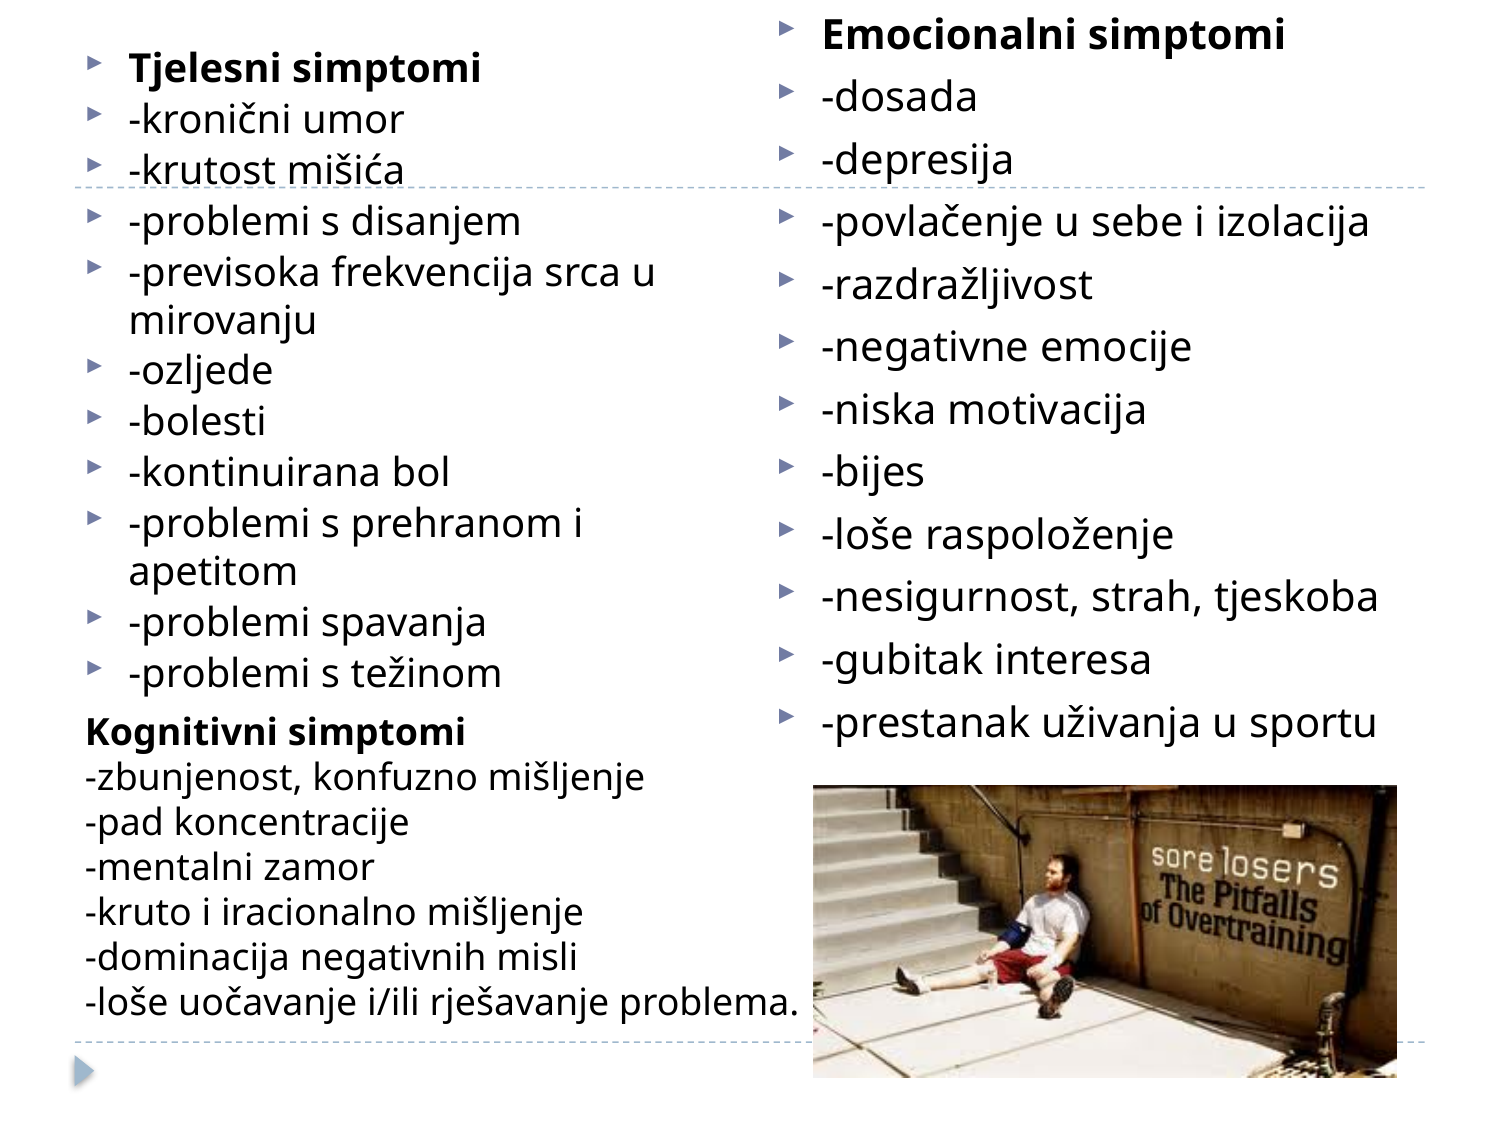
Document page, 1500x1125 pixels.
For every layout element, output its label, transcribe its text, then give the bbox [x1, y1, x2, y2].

text_box Kognitivni simptomi -zbunjenost, konfuzno mišljenje -pad koncentracije -mentalni zamor -kruto i iracionalno mišljenje -dominacija negativnih misli -loše uočavanje i/ili rješavanje problema. [70, 700, 1383, 1121]
list Tjelesni simptomi -kronični umor -krutost mišića -problemi s disanjem -previsoka frekvencija srca u mirovanju -ozljede -bolesti -kontinuirana bol -problemi s prehranom i apetitom -problemi spavanja -problemi s težinom [70, 35, 734, 700]
list Emocionalni simptomi -dosada -depresija -povlačenje u sebe i izolacija -razdražljivost -negativne emocije -niska motivacija -bijes -loše raspoloženje -nesigurnost, strah, tjeskoba -gubitak interesa -prestanak uživanja u sportu [761, 0, 1425, 810]
picture [813, 784, 1397, 1079]
